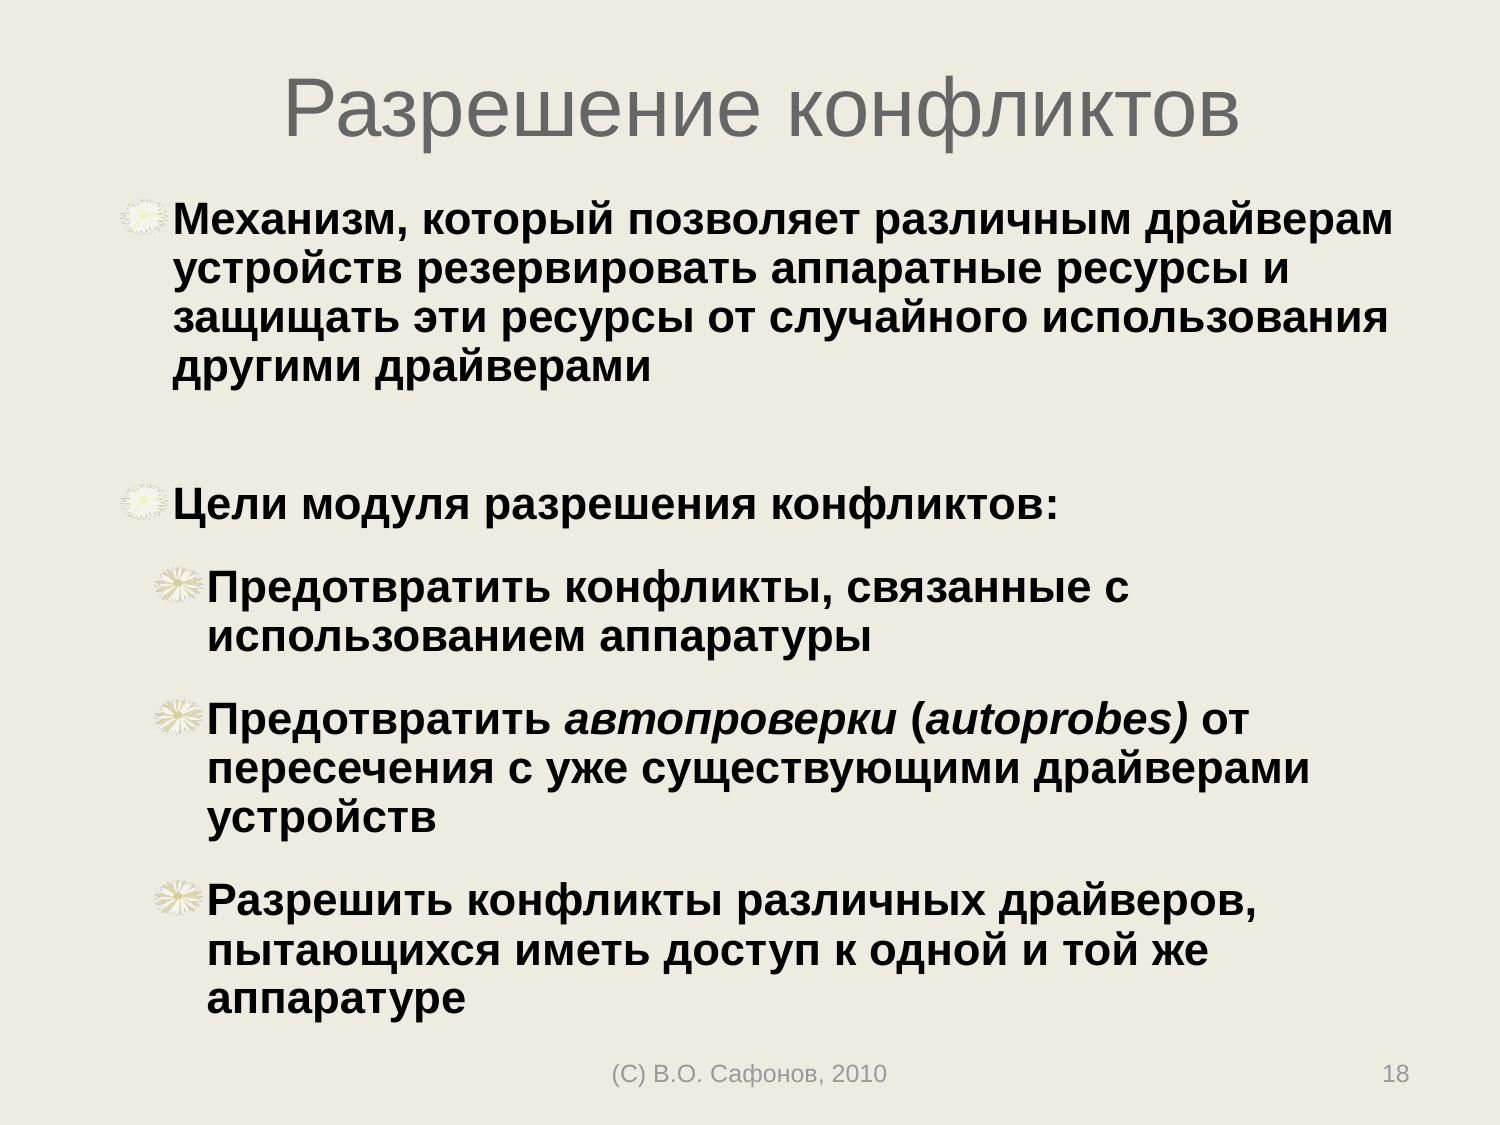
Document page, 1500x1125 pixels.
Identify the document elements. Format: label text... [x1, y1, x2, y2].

footer (C) В.О. Сафонов, 2010 [512, 1042, 988, 1103]
picture [154, 880, 203, 916]
list Механизм, который позволяет различным драйверам устройств резервировать аппаратные ресурсы и защищать эти ресурсы от случайного использования другими драйверами Цели модуля разрешения конфликтов: Предотвратить конфликты, связанные с использованием аппаратуры Предотвратить автопроверки (autoprobes) от пересечения с уже существующими драйверами устройств Разрешить конфликты различных драйверов, пытающихся иметь доступ к одной и той же аппаратуре [105, 187, 1443, 1038]
title Разрешение конфликтов [74, 39, 1451, 166]
slide_number 18 [1074, 1042, 1425, 1103]
picture [154, 699, 203, 735]
picture [154, 567, 203, 603]
picture [120, 484, 168, 520]
picture [120, 199, 168, 235]
